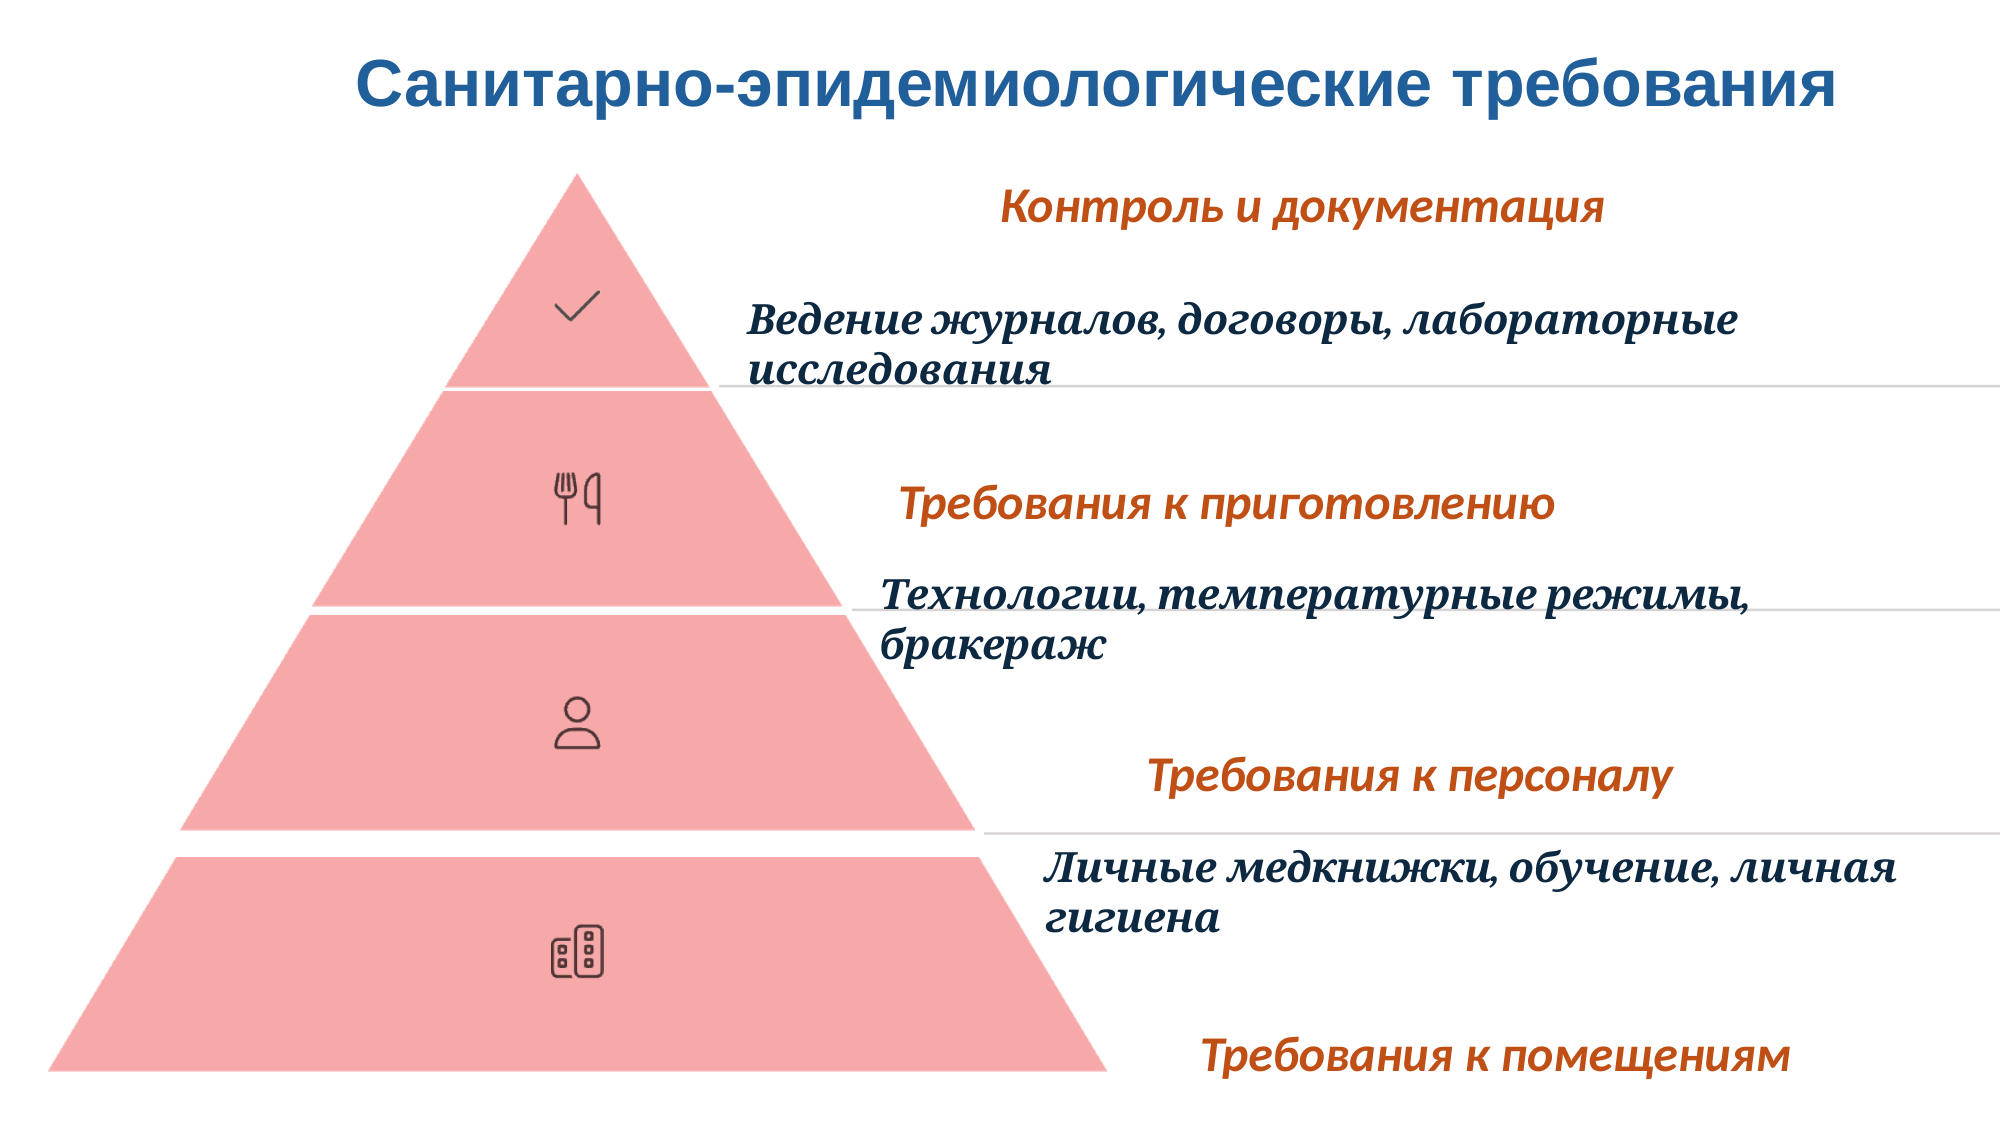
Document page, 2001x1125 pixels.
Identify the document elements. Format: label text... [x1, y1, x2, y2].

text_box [180, 384, 2000, 835]
text_box Контроль и документация Ведение журналов, договоры, лабораторные исследования Требования к приготовлению Технологии, температурные режимы, бракераж Требования к персоналу Личные медкнижки, обучение, личная гигиена Требования к помещениям Пищеблок, зонирование, вентиляция, оборудование [745, 846, 1973, 1125]
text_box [444, 173, 711, 384]
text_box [47, 857, 1108, 1073]
text_box Контроль и документация Ведение журналов, договоры, лабораторные исследования Требования к приготовлению Технологии, температурные режимы, бракераж Требования к персоналу Личные медкнижки, обучение, личная гигиена Требования к помещениям Пищеблок, зонирование, вентиляция, оборудование [745, 170, 1973, 384]
title Санитарно-эпидемиологические требования [353, 38, 1846, 229]
